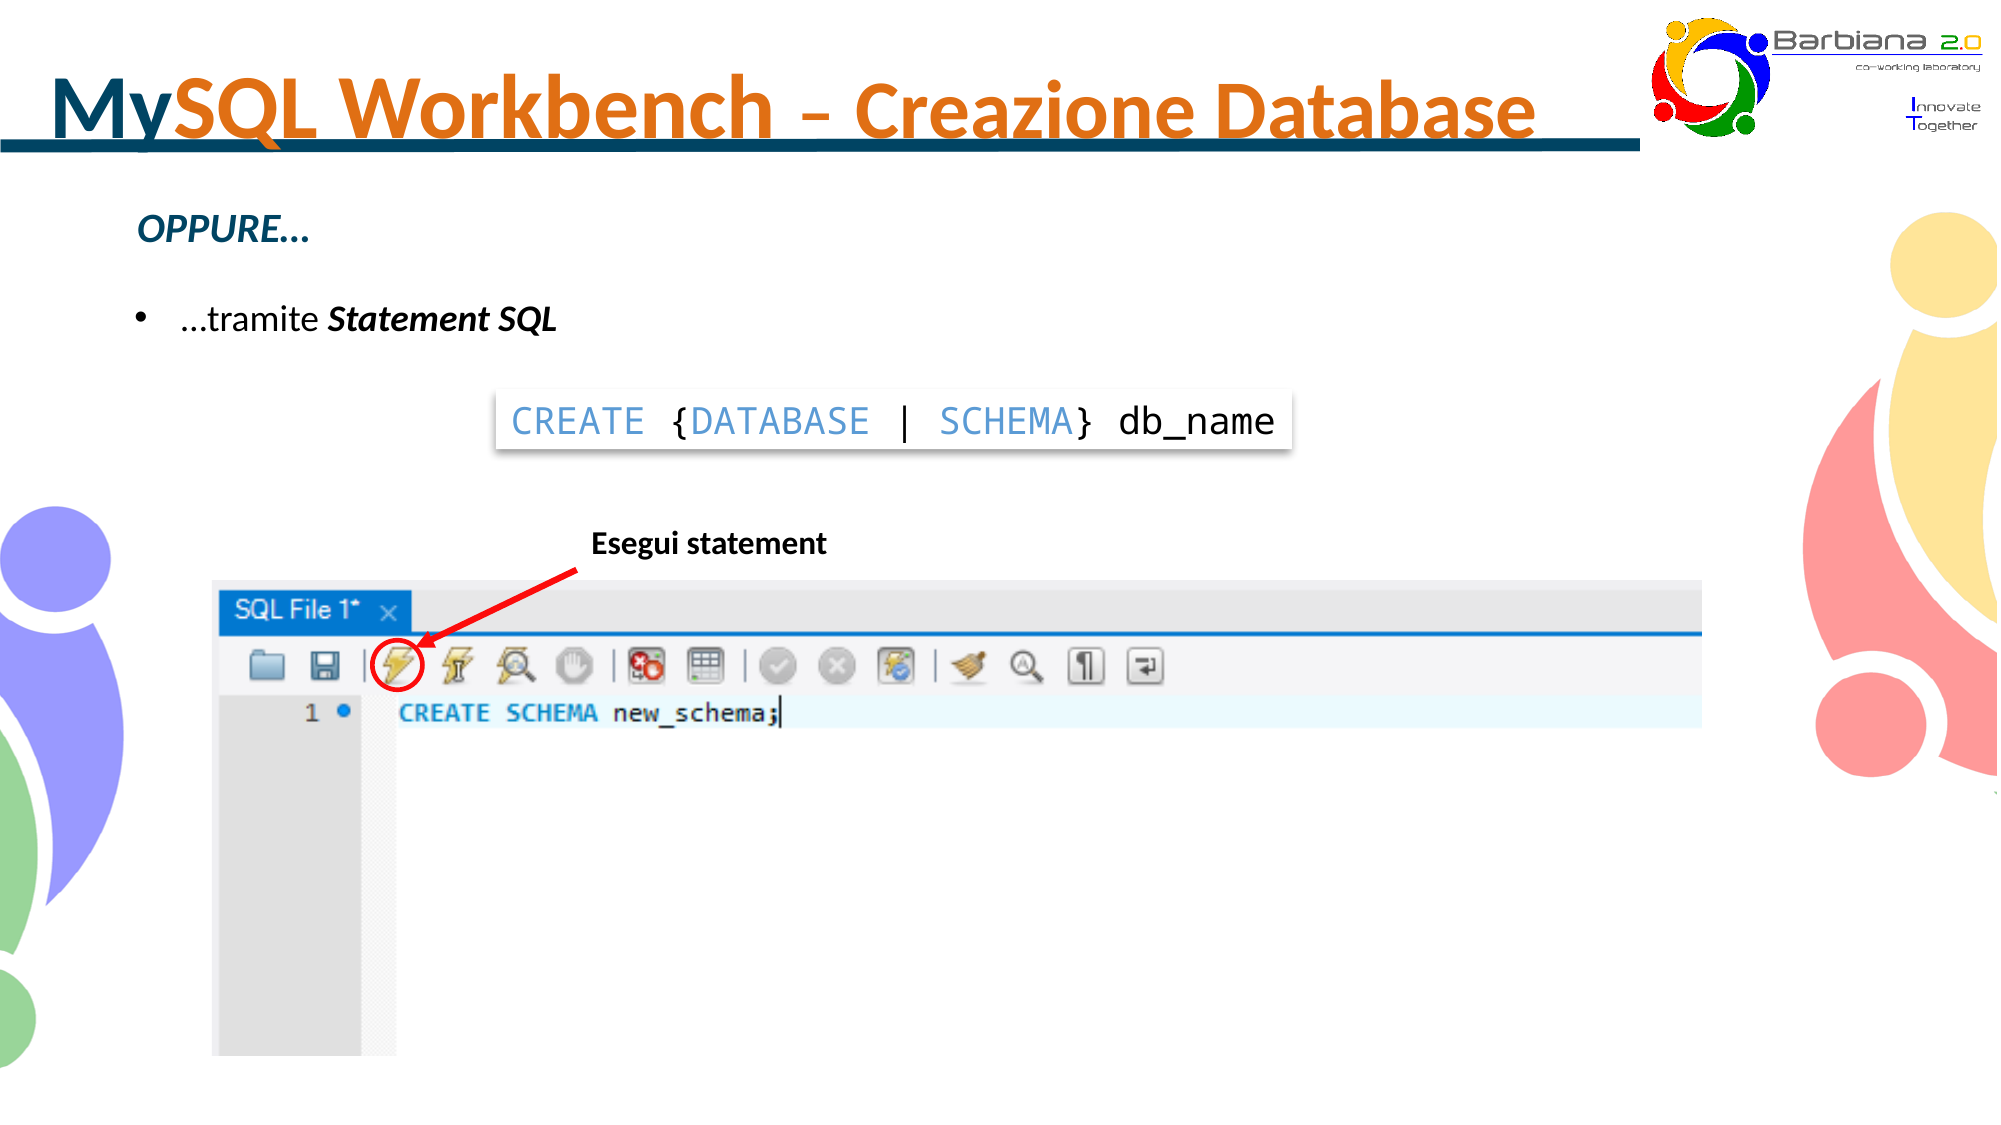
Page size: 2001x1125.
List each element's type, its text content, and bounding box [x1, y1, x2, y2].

text_box CREATE {DATABASE | SCHEMA} db_name [495, 389, 1292, 450]
text_box MySQL Workbench – Creazione Database [34, 39, 1553, 165]
picture [0, 0, 2001, 1125]
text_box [415, 569, 577, 648]
text_box …tramite Statement SQL [119, 286, 1815, 347]
text_box OPPURE… [122, 193, 326, 259]
text_box Esegui statement [576, 514, 913, 569]
